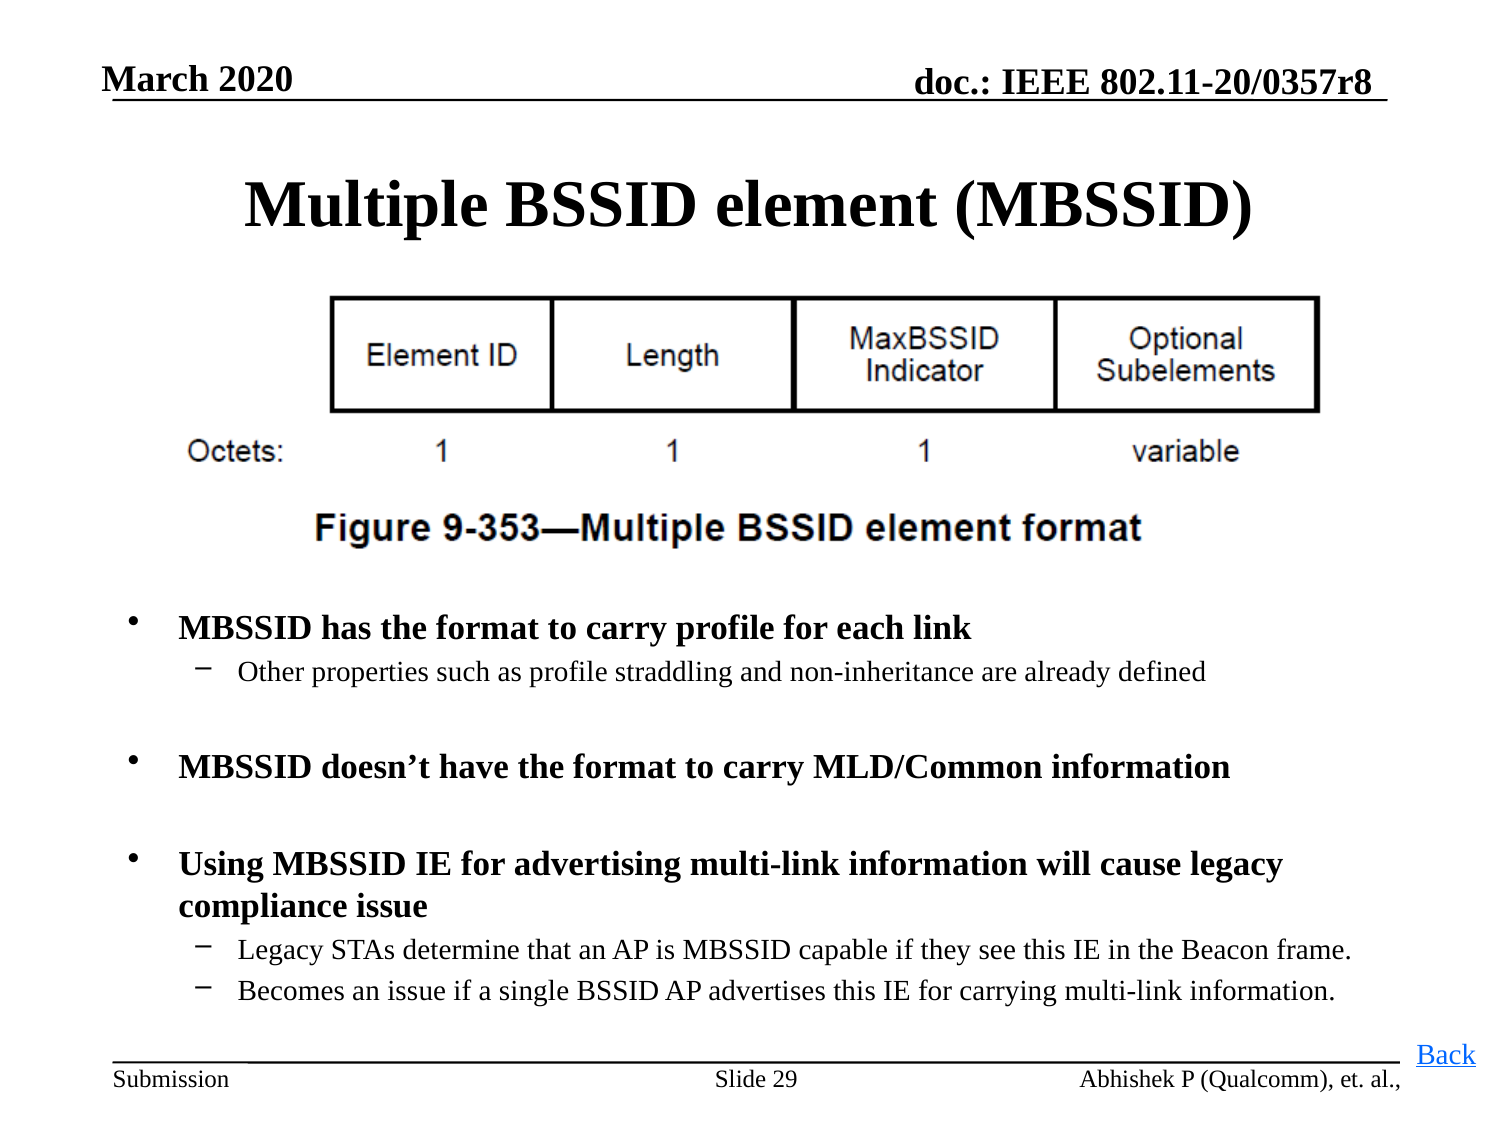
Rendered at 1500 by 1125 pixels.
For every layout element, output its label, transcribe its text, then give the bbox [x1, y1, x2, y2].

picture [180, 287, 1336, 563]
footer Abhishek P (Qualcomm), et. al., [949, 1061, 1402, 1093]
slide_number Slide 29 [712, 1061, 801, 1093]
title Multiple BSSID element (MBSSID) [112, 112, 1388, 288]
text_box Back [1401, 1027, 1500, 1078]
list MBSSID has the format to carry profile for each link Other properties such as profile straddling and non-inheritance are already defined MBSSID doesn’t have the format to carry MLD/Common information Using MBSSID IE for advertising multi-link information will cause legacy compliance issue Legacy STAs determine that an AP is MBSSID capable if they see this IE in the Beacon frame. Becomes an issue if a single BSSID AP advertises this IE for carrying multi-link information. [112, 596, 1402, 1063]
